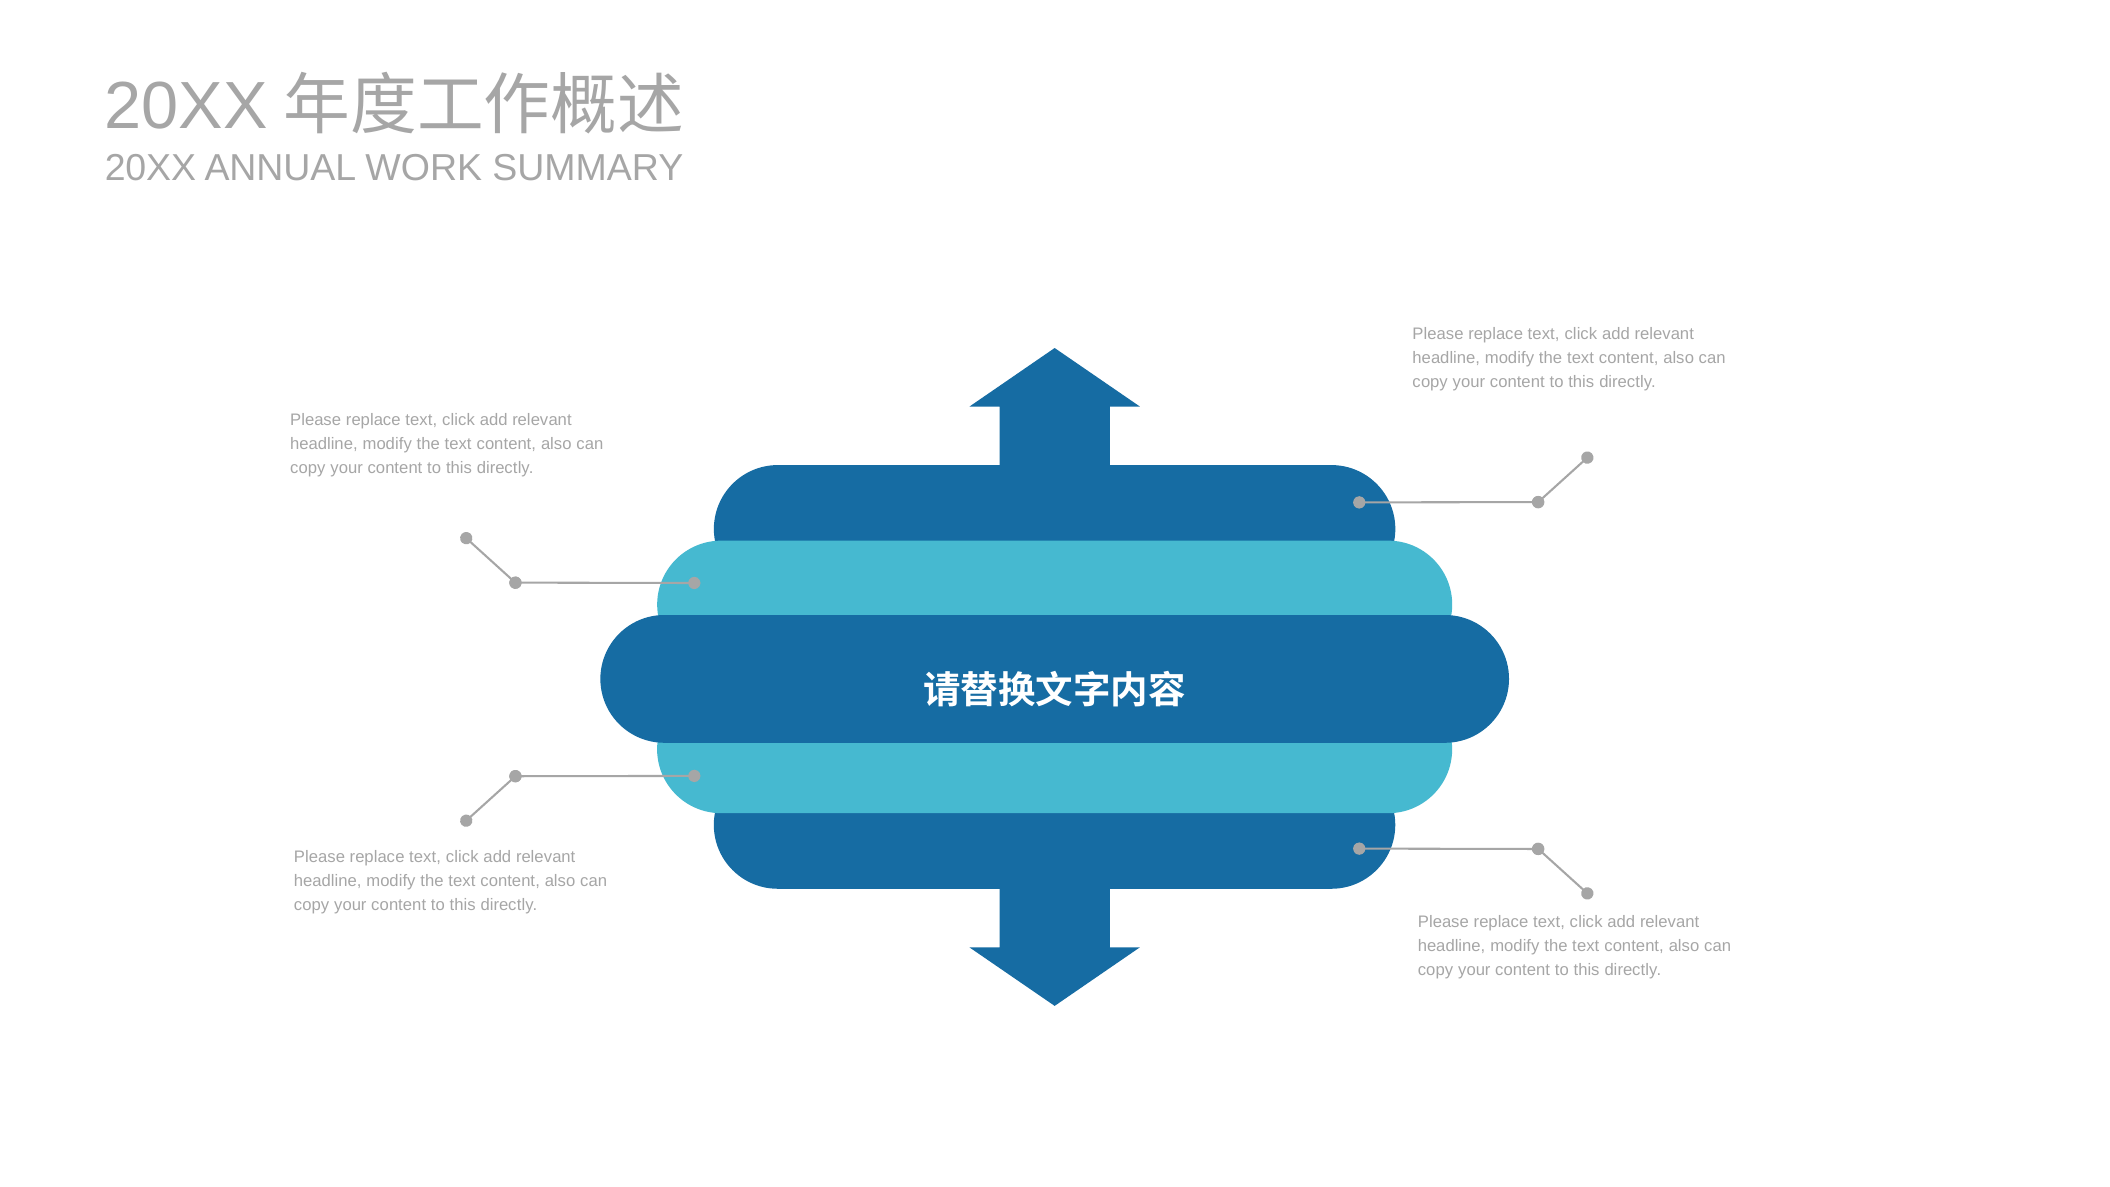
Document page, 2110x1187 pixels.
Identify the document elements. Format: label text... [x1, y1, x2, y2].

text_box [656, 744, 1454, 814]
text_box Please replace text, click add relevant headline, modify the text content, also can copy your content to this directly. [1417, 906, 1761, 979]
text_box 20XX年度工作概述 [104, 61, 692, 142]
text_box 20XX ANNUAL WORK SUMMARY [104, 142, 692, 188]
text_box [599, 613, 1511, 744]
text_box [656, 540, 1454, 614]
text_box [713, 347, 1396, 593]
text_box Please replace text, click add relevant headline, modify the text content, also can copy your content to this directly. [293, 841, 637, 914]
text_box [466, 775, 695, 821]
text_box 请替换文字内容 [877, 656, 1232, 711]
text_box Please replace text, click add relevant headline, modify the text content, also can copy your content to this directly. [290, 405, 644, 477]
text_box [1359, 457, 1588, 503]
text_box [713, 761, 1396, 1006]
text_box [1359, 848, 1588, 894]
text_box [466, 538, 695, 583]
text_box Please replace text, click add relevant headline, modify the text content, also can copy your content to this directly. [1412, 319, 1767, 391]
